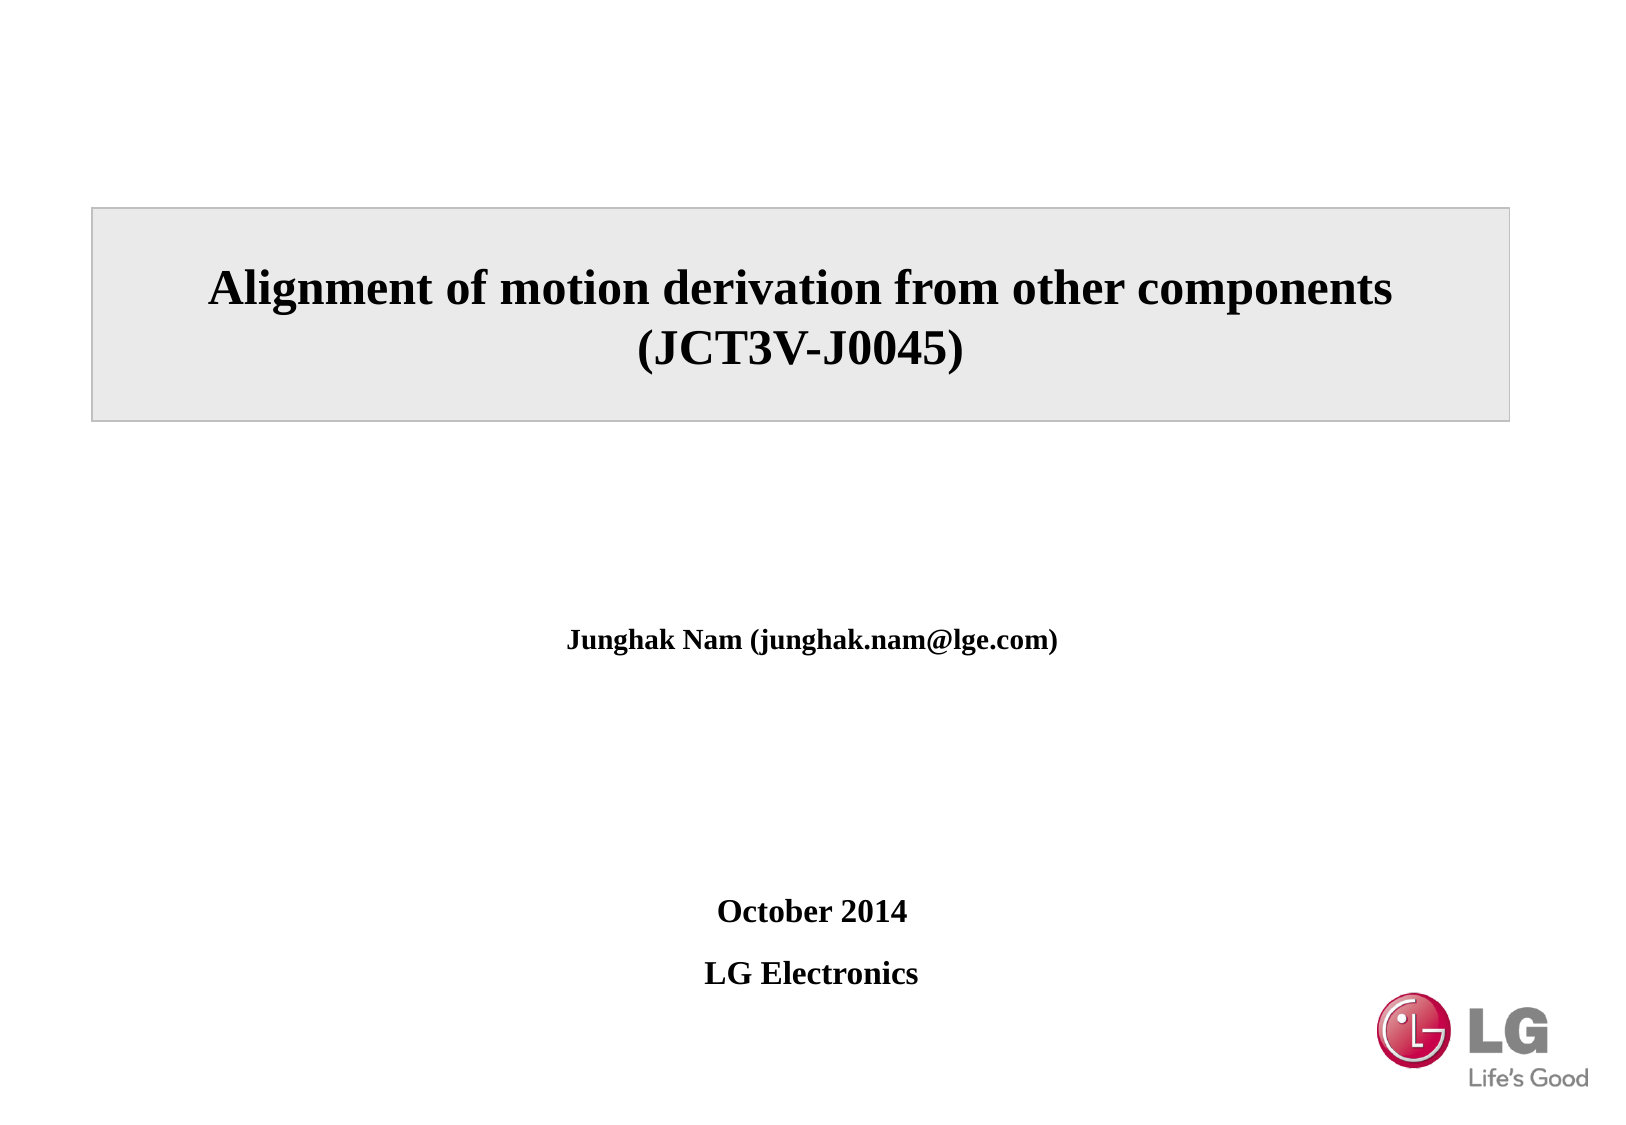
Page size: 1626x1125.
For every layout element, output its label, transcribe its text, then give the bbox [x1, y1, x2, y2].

text_box October 2014 [664, 882, 961, 937]
text_box Alignment of motion derivation from other components (JCT3V-J0045) [91, 208, 1510, 421]
text_box LG Electronics [651, 944, 972, 999]
picture [1375, 985, 1588, 1093]
text_box Junghak Nam (junghak.nam@lge.com) [0, 609, 1625, 663]
